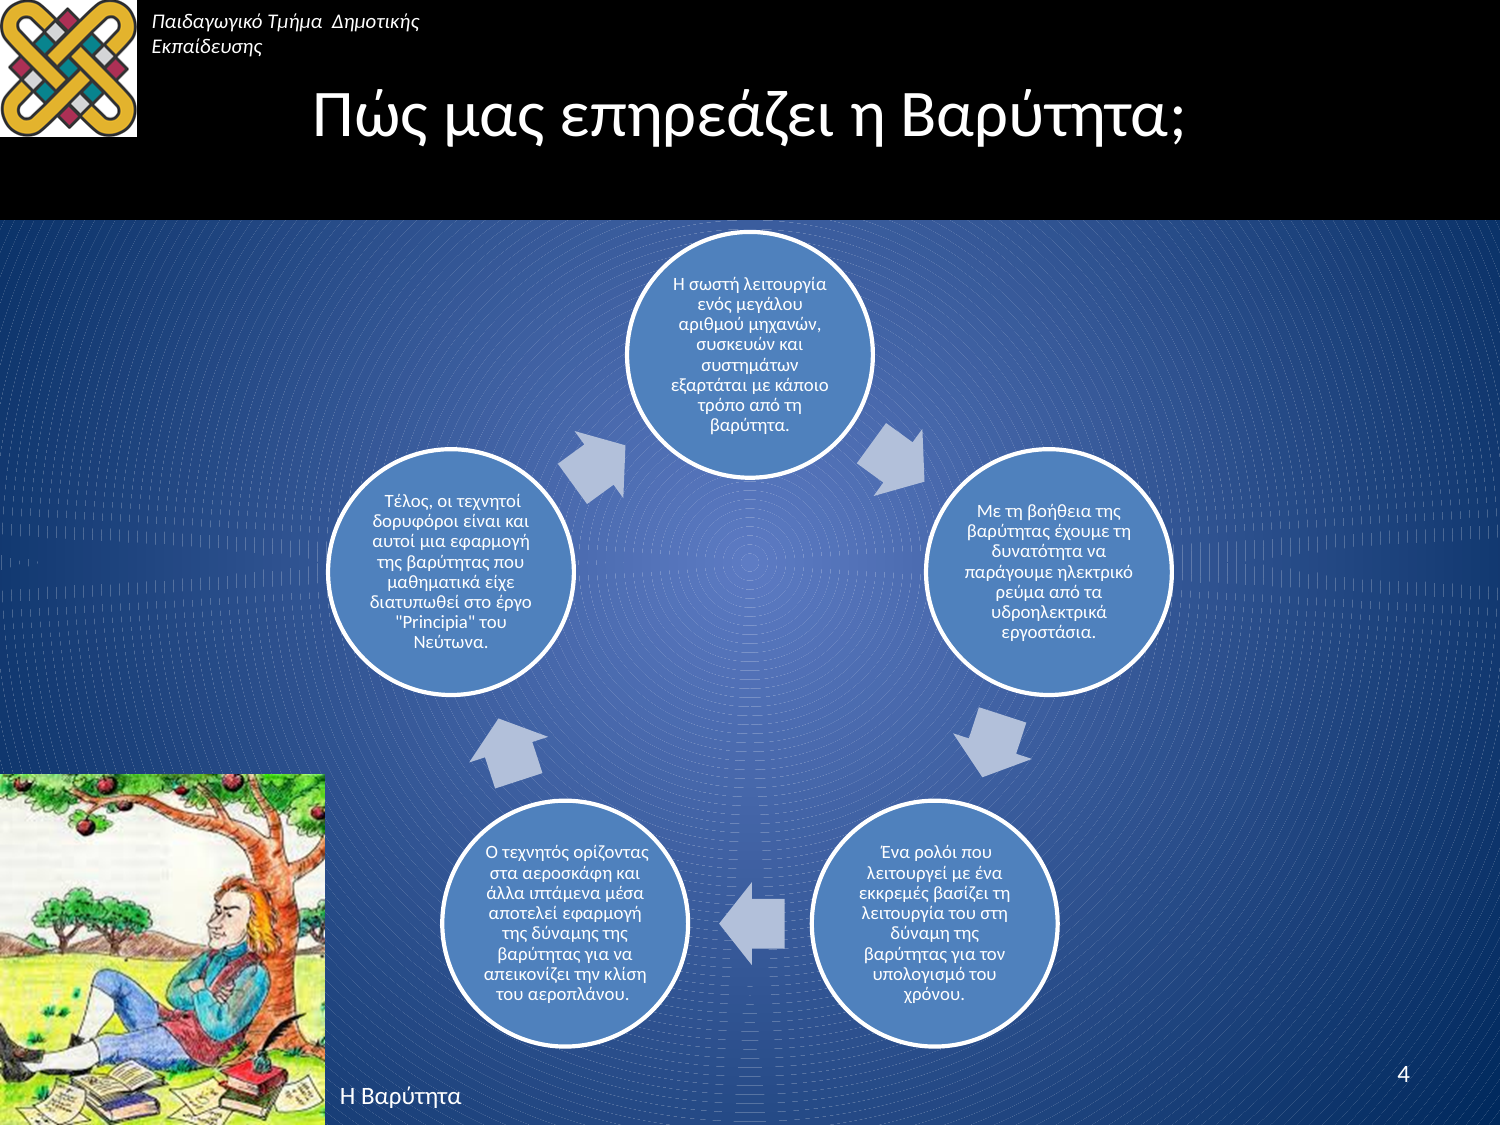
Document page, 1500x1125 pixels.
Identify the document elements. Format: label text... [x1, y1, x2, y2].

picture [0, 774, 326, 1125]
slide_number 4 [1074, 1054, 1425, 1103]
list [74, 231, 1426, 1047]
text_box Παιδαγωγικό Τμήμα Δημοτικής Εκπαίδευσης [139, 0, 470, 65]
title Πώς μας επηρεάζει η Βαρύτητα; [0, 0, 1500, 220]
slide_number Η Βαρύτητα [329, 1065, 703, 1125]
picture [0, 0, 138, 138]
